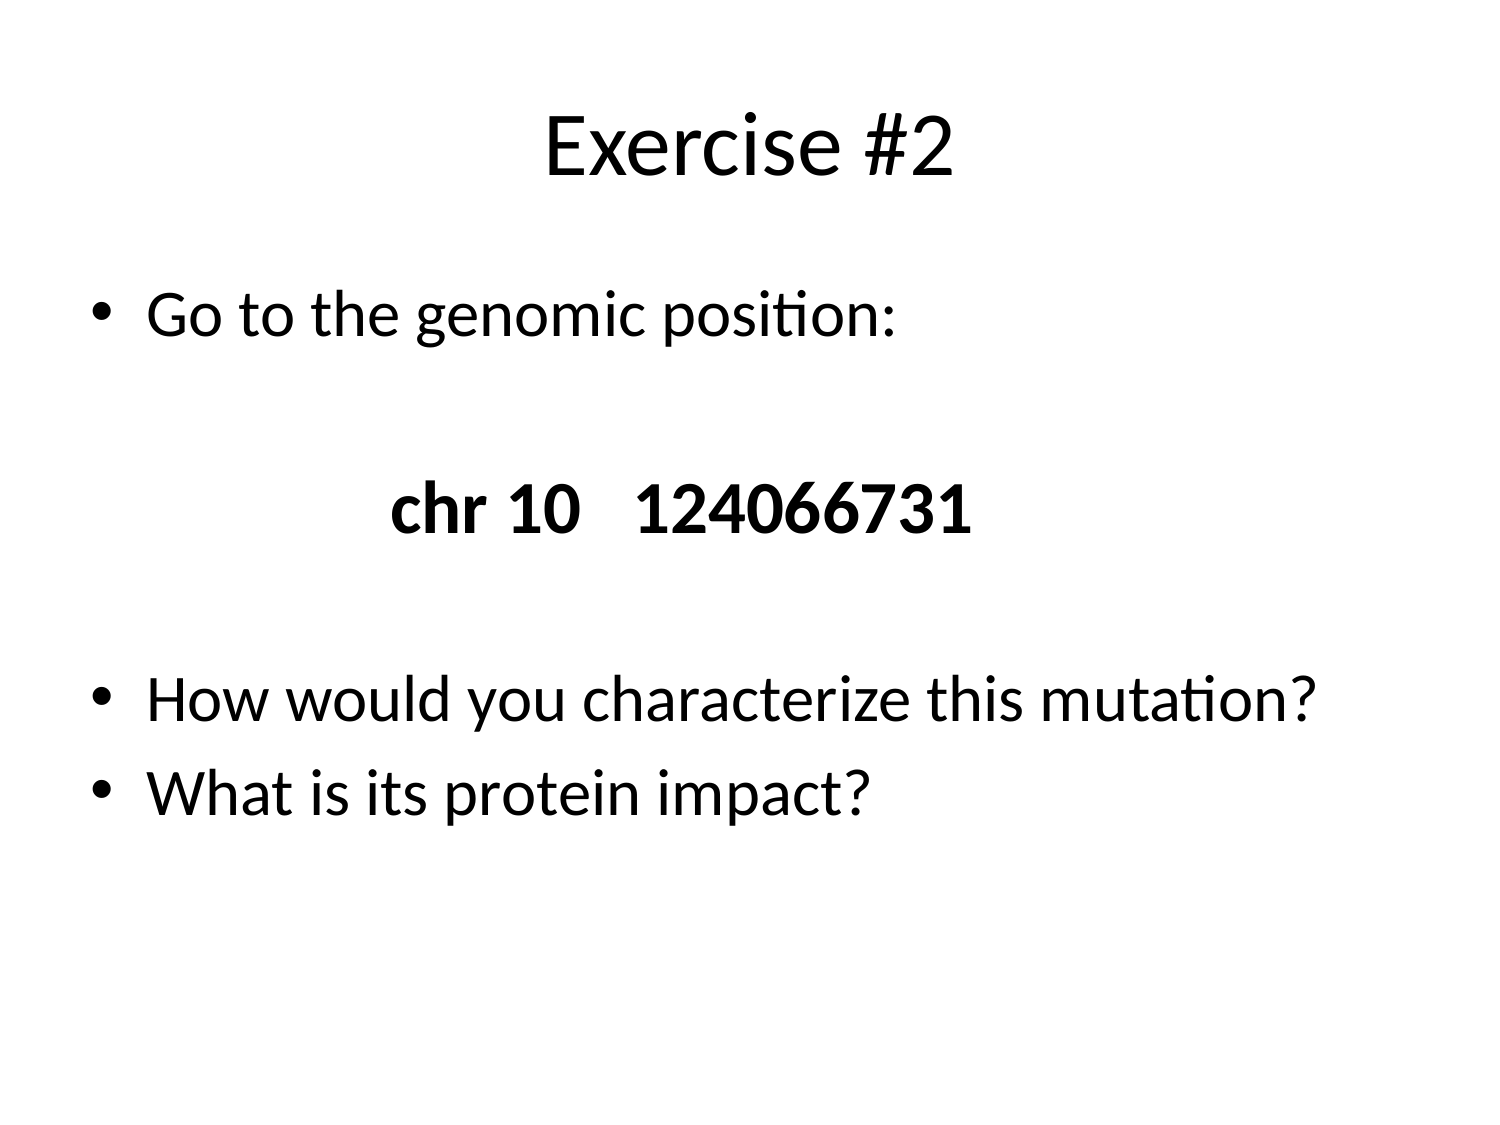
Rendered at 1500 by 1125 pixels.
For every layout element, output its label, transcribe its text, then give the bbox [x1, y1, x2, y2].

list Go to the genomic position: chr 10 124066731 How would you characterize this mutation? What is its protein impact? [75, 262, 1425, 1005]
title Exercise #2 [75, 45, 1425, 233]
